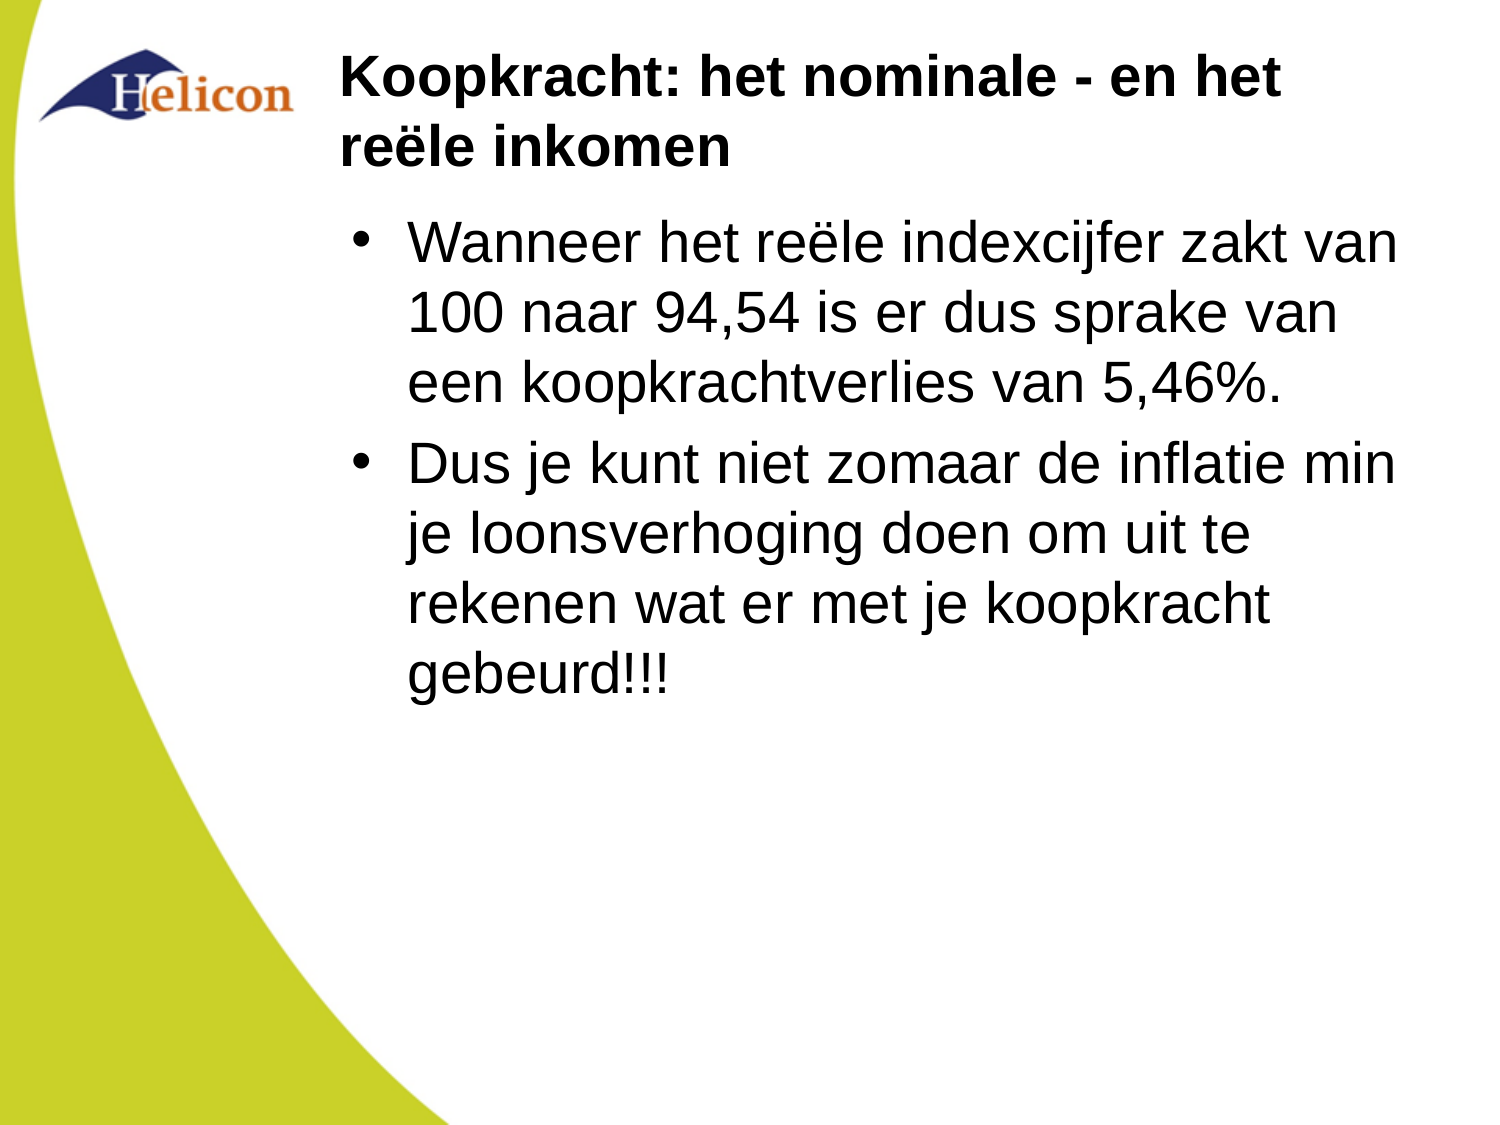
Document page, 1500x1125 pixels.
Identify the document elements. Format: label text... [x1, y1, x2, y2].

title Koopkracht: het nominale - en het reële inkomen [324, 54, 1415, 161]
picture [0, 0, 1500, 1125]
list Wanneer het reële indexcijfer zakt van 100 naar 94,54 is er dus sprake van een koopkrachtverlies van 5,46%. Dus je kunt niet zomaar de inflatie min je loonsverhoging doen om uit te rekenen wat er met je koopkracht gebeurd!!! [336, 196, 1425, 1005]
